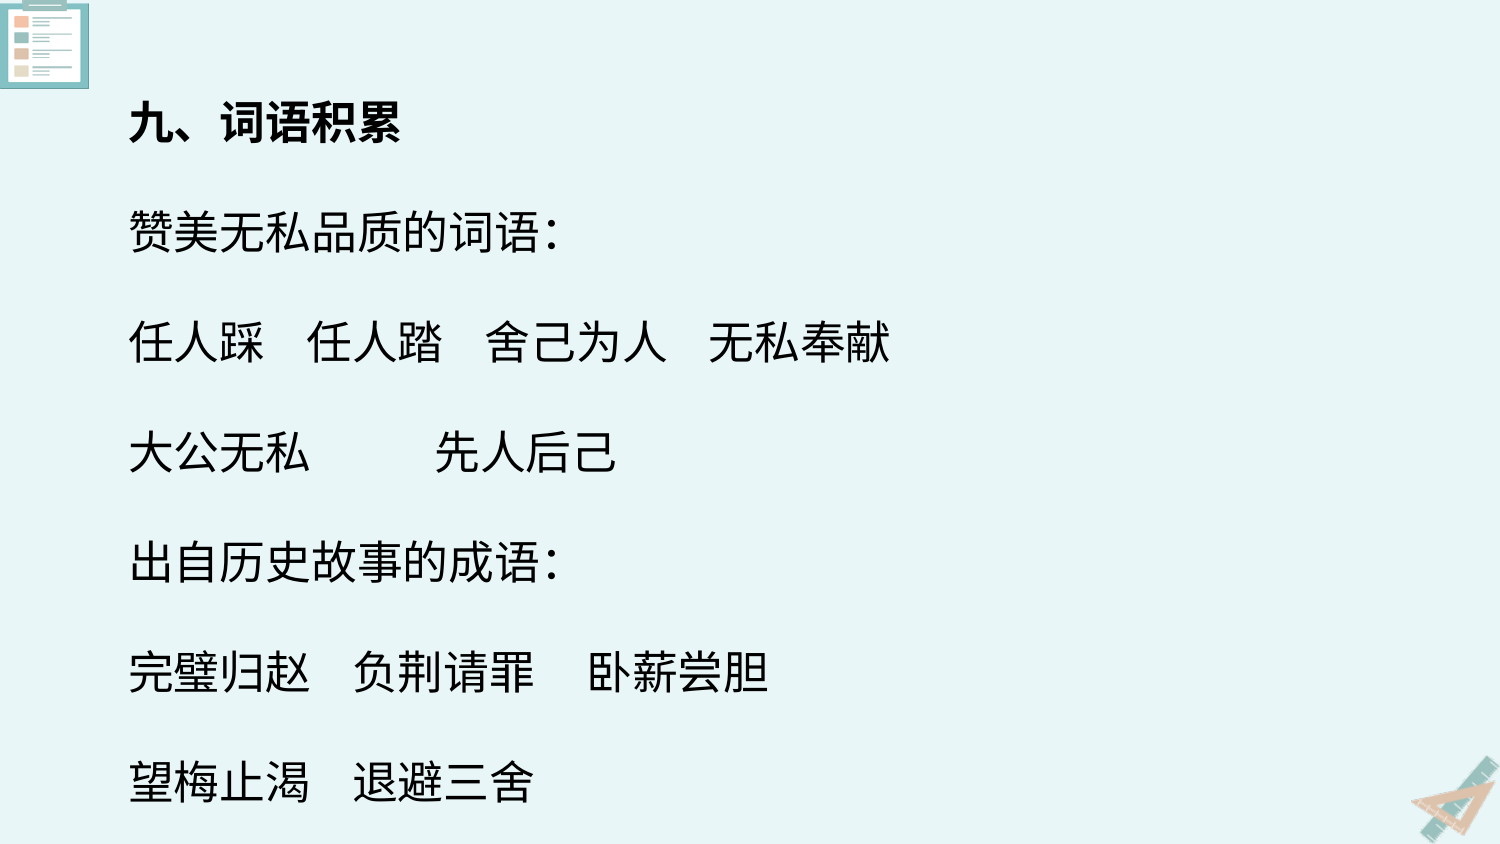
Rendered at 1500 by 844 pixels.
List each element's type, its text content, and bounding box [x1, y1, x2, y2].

text_box 九、词语积累 赞美无私品质的词语： 任人踩 任人踏 舍己为人 无私奉献 大公无私 先人后己 出自历史故事的成语： 完璧归赵 负荆请罪 卧薪尝胆 望梅止渴 退避三舍 [113, 59, 1387, 817]
picture [0, 0, 89, 89]
picture [1411, 755, 1500, 844]
